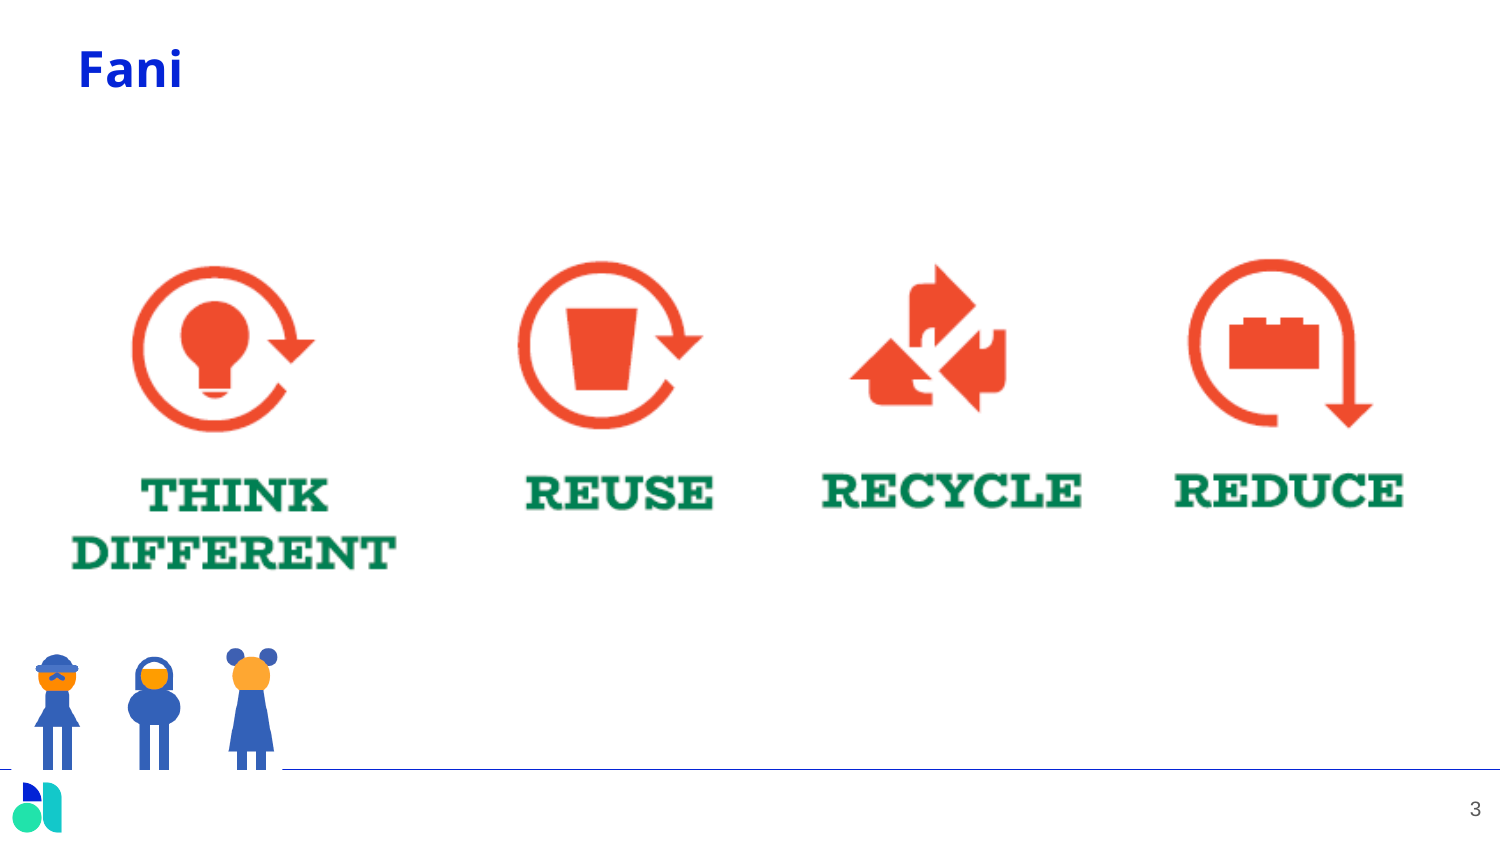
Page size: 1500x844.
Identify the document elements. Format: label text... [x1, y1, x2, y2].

picture [473, 256, 746, 518]
picture [817, 256, 1089, 518]
picture [1160, 256, 1419, 518]
picture [10, 781, 64, 834]
text_box Fani [63, 22, 1203, 113]
picture [62, 256, 402, 588]
picture [10, 646, 283, 770]
slide_number ‹#› [1406, 777, 1497, 839]
